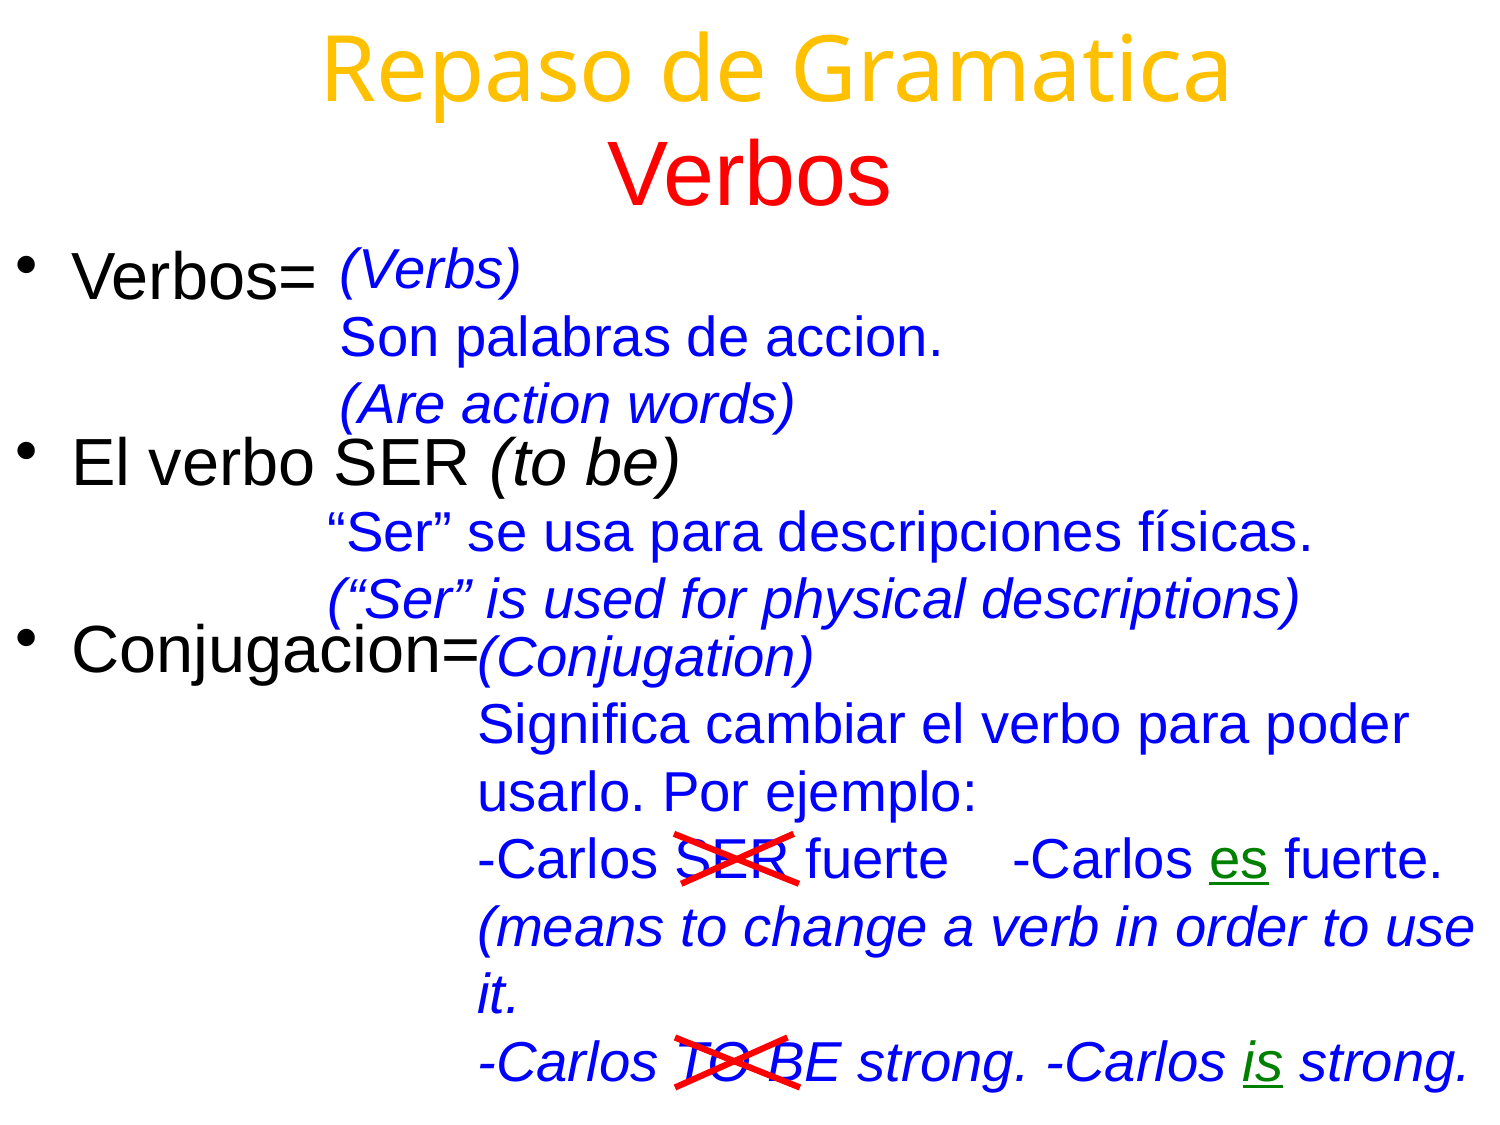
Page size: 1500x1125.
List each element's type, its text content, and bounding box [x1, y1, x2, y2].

text_box Repaso de Gramatica [99, 0, 1456, 150]
text_box (Verbs) Son palabras de accion. (Are action words) [324, 224, 1488, 443]
title Verbos [75, 75, 1425, 224]
list Verbos= El verbo SER (to be) Conjugacion= [0, 224, 1500, 968]
text_box “Ser” se usa para descripciones físicas. (“Ser” is used for physical descriptions) [312, 487, 1475, 638]
text_box (Conjugation) Significa cambiar el verbo para poder usarlo. Por ejemplo: -Carlos SER fuerte -Carlos es fuerte. (means to change a verb in order to use it. -Carlos TO BE strong. -Carlos is strong. [462, 612, 1500, 1100]
